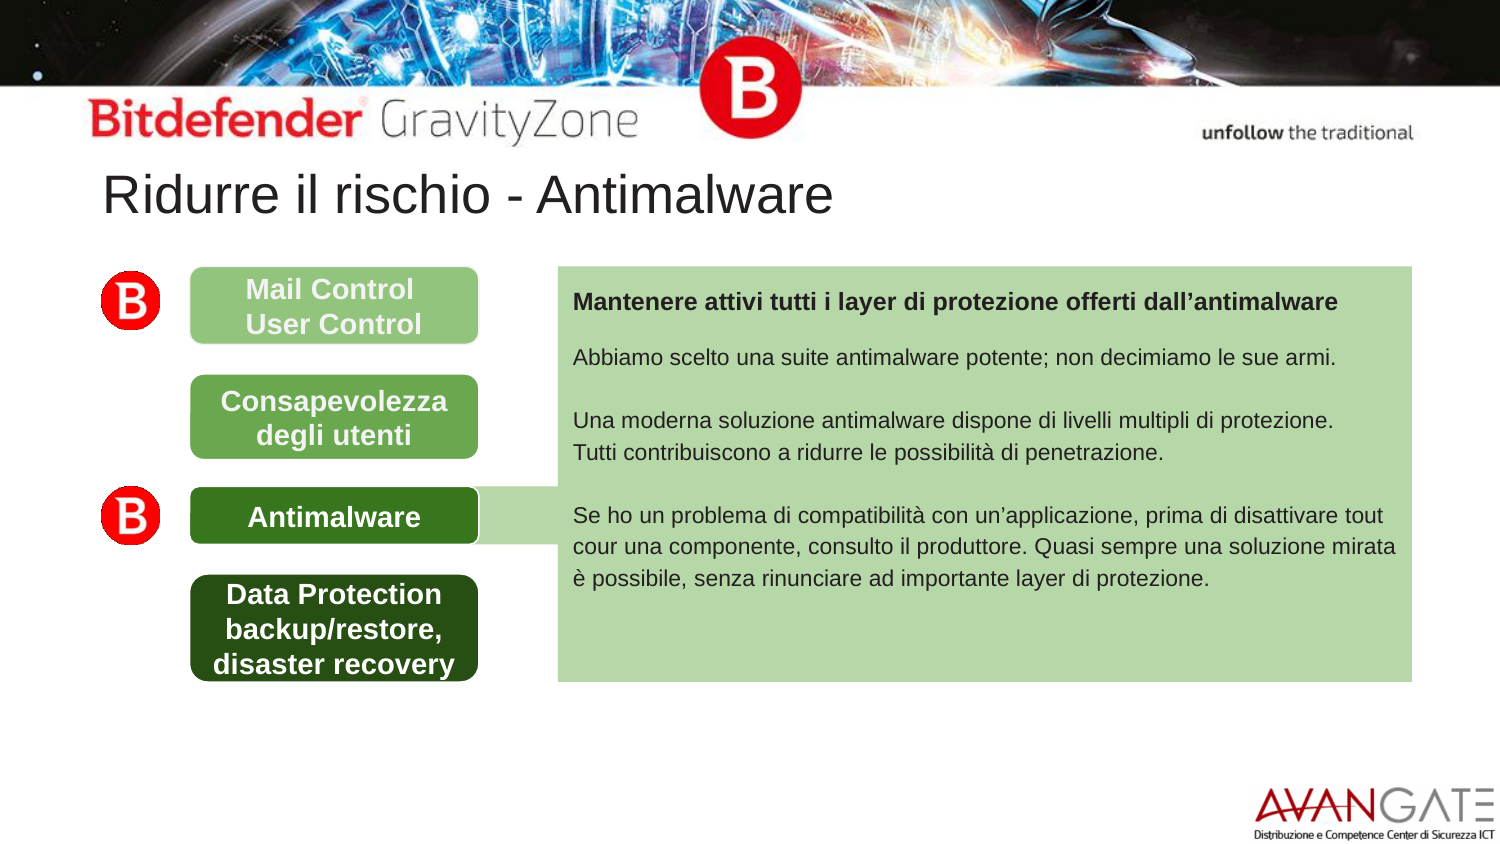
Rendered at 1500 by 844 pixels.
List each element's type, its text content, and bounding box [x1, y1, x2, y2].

picture [1251, 785, 1500, 844]
picture [101, 271, 161, 331]
text_box Mail Control User Control [189, 266, 479, 345]
text_box Mantenere attivi tutti i layer di protezione offerti dall’antimalware Abbiamo scelto una suite antimalware potente; non decimiamo le sue armi. Una moderna soluzione antimalware dispone di livelli multipli di protezione. Tutti contribuiscono a ridurre le possibilità di penetrazione. Se ho un problema di compatibilità con un’applicazione, prima di disattivare tout cour una componente, consulto il produttore. Quasi sempre una soluzione mirata è possibile, senza rinunciare ad importante layer di protezione. [557, 266, 1412, 682]
text_box [472, 486, 557, 545]
text_box Consapevolezza degli utenti [189, 373, 479, 460]
text_box Antimalware [189, 486, 479, 545]
picture [101, 486, 161, 545]
picture [0, 0, 1500, 149]
text_box Data Protection backup/restore, disaster recovery [189, 573, 479, 683]
text_box Ridurre il rischio - Antimalware [87, 156, 1413, 221]
